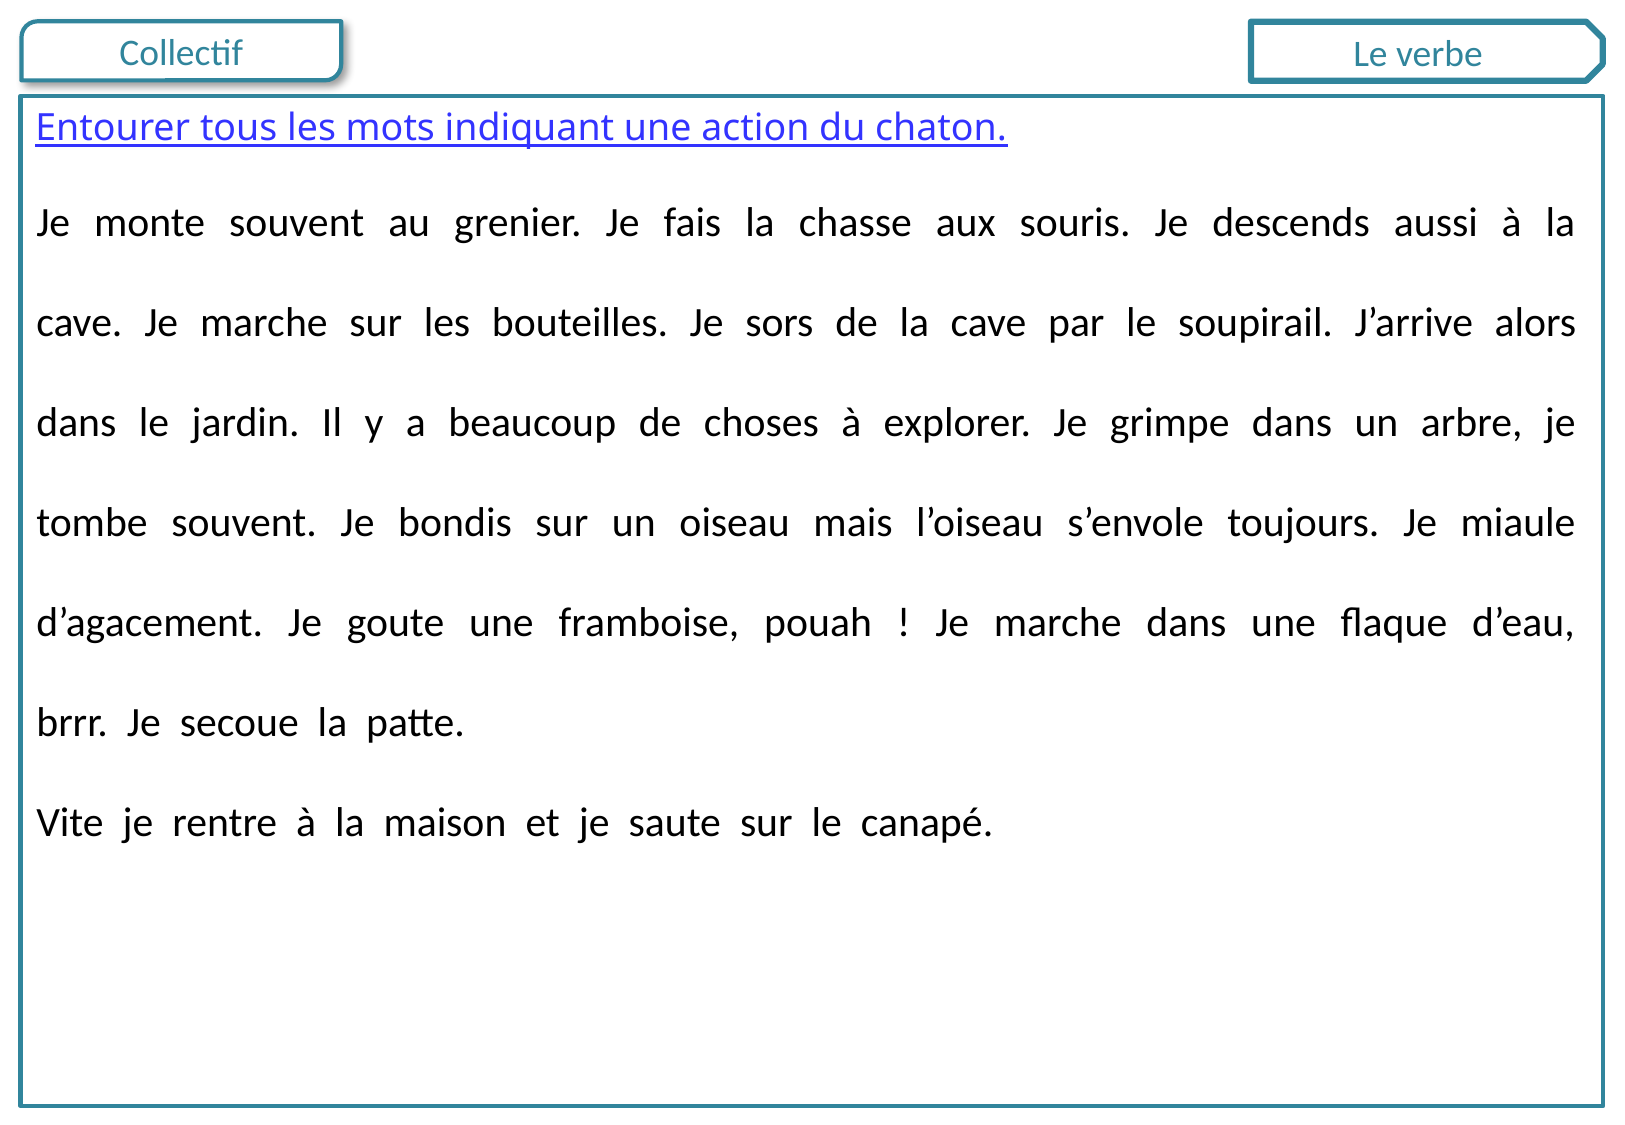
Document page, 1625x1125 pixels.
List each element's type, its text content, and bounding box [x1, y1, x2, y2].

list Le verbe [1251, 21, 1585, 81]
list Je monte souvent au grenier. Je fais la chasse aux souris. Je descends aussi à la cave. Je marche sur les bouteilles. Je sors de la cave par le soupirail. J’arrive alors dans le jardin. Il y a beaucoup de choses à explorer. Je grimpe dans un arbre, je tombe souvent. Je bondis sur un oiseau mais l’oiseau s’envole toujours. Je miaule d’agacement. Je goute une framboise, pouah ! Je marche dans une flaque d’eau, brrr. Je secoue la patte. Vite je rentre à la maison et je saute sur le canapé. [21, 137, 1604, 1059]
list Entourer tous les mots indiquant une action du chaton. [18, 94, 1605, 1108]
